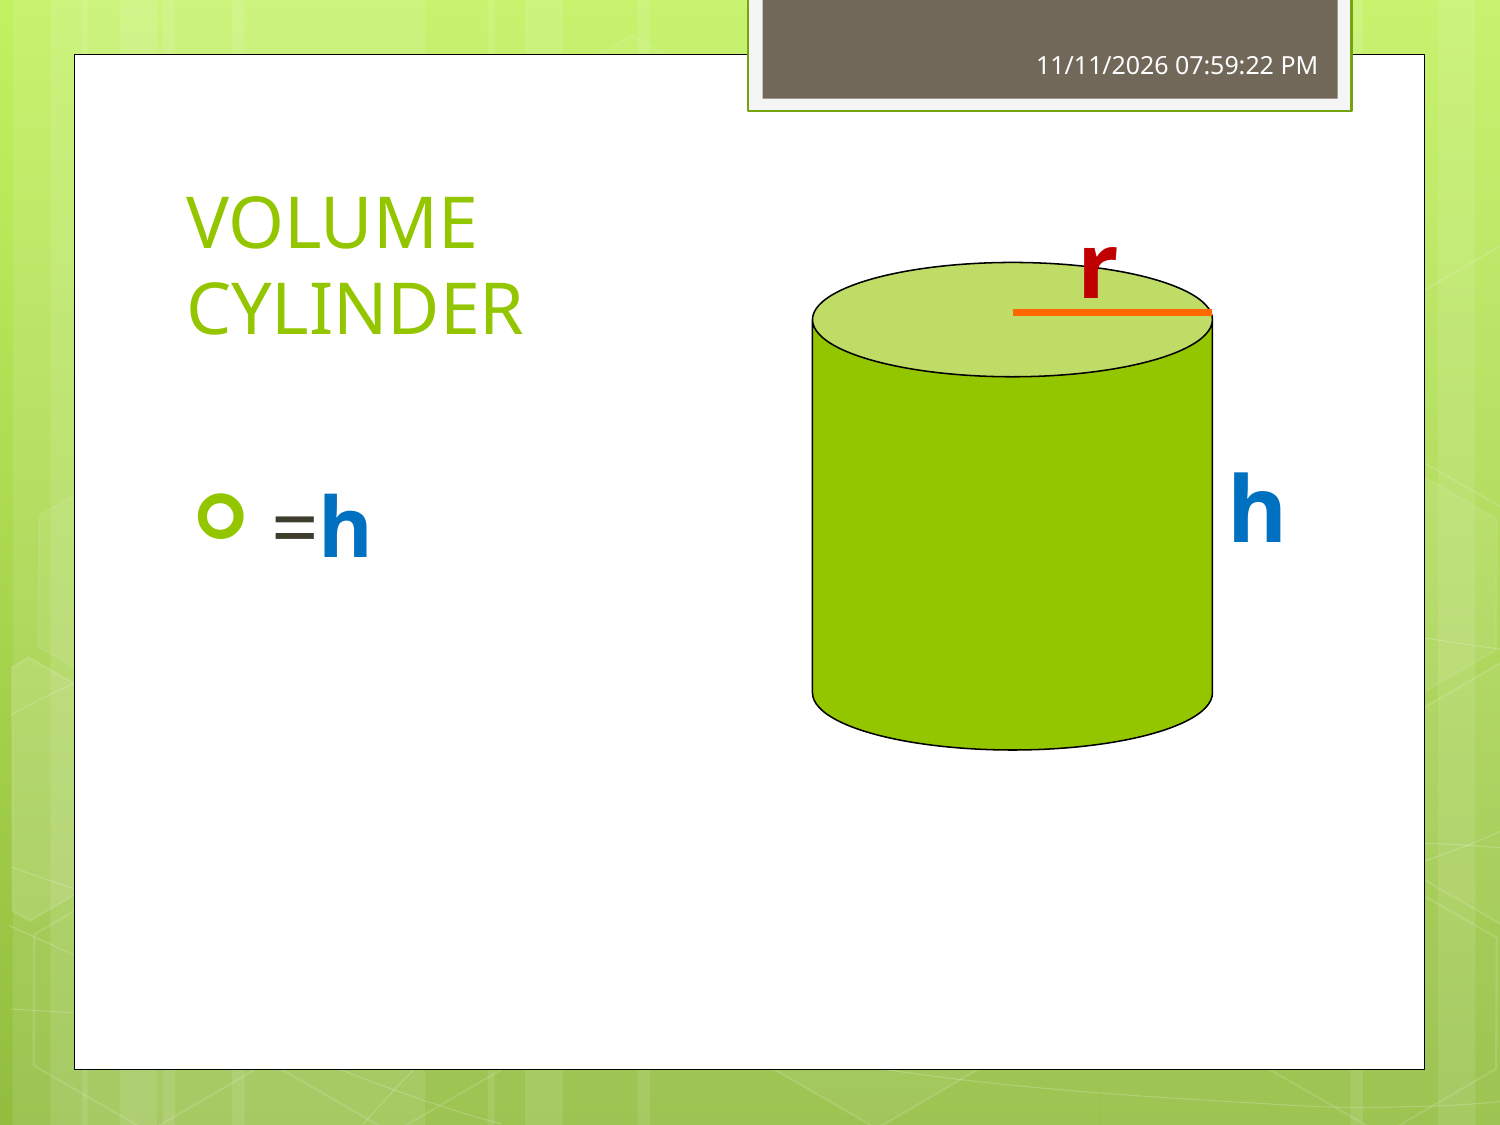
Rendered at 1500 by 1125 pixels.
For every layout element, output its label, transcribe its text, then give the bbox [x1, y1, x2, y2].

text_box [812, 262, 1213, 751]
text_box r [1062, 199, 1213, 312]
text_box h [1212, 443, 1363, 568]
title VOLUME CYLINDER [171, 168, 1324, 357]
text_box r [1062, 313, 1213, 325]
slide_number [983, 36, 1334, 97]
